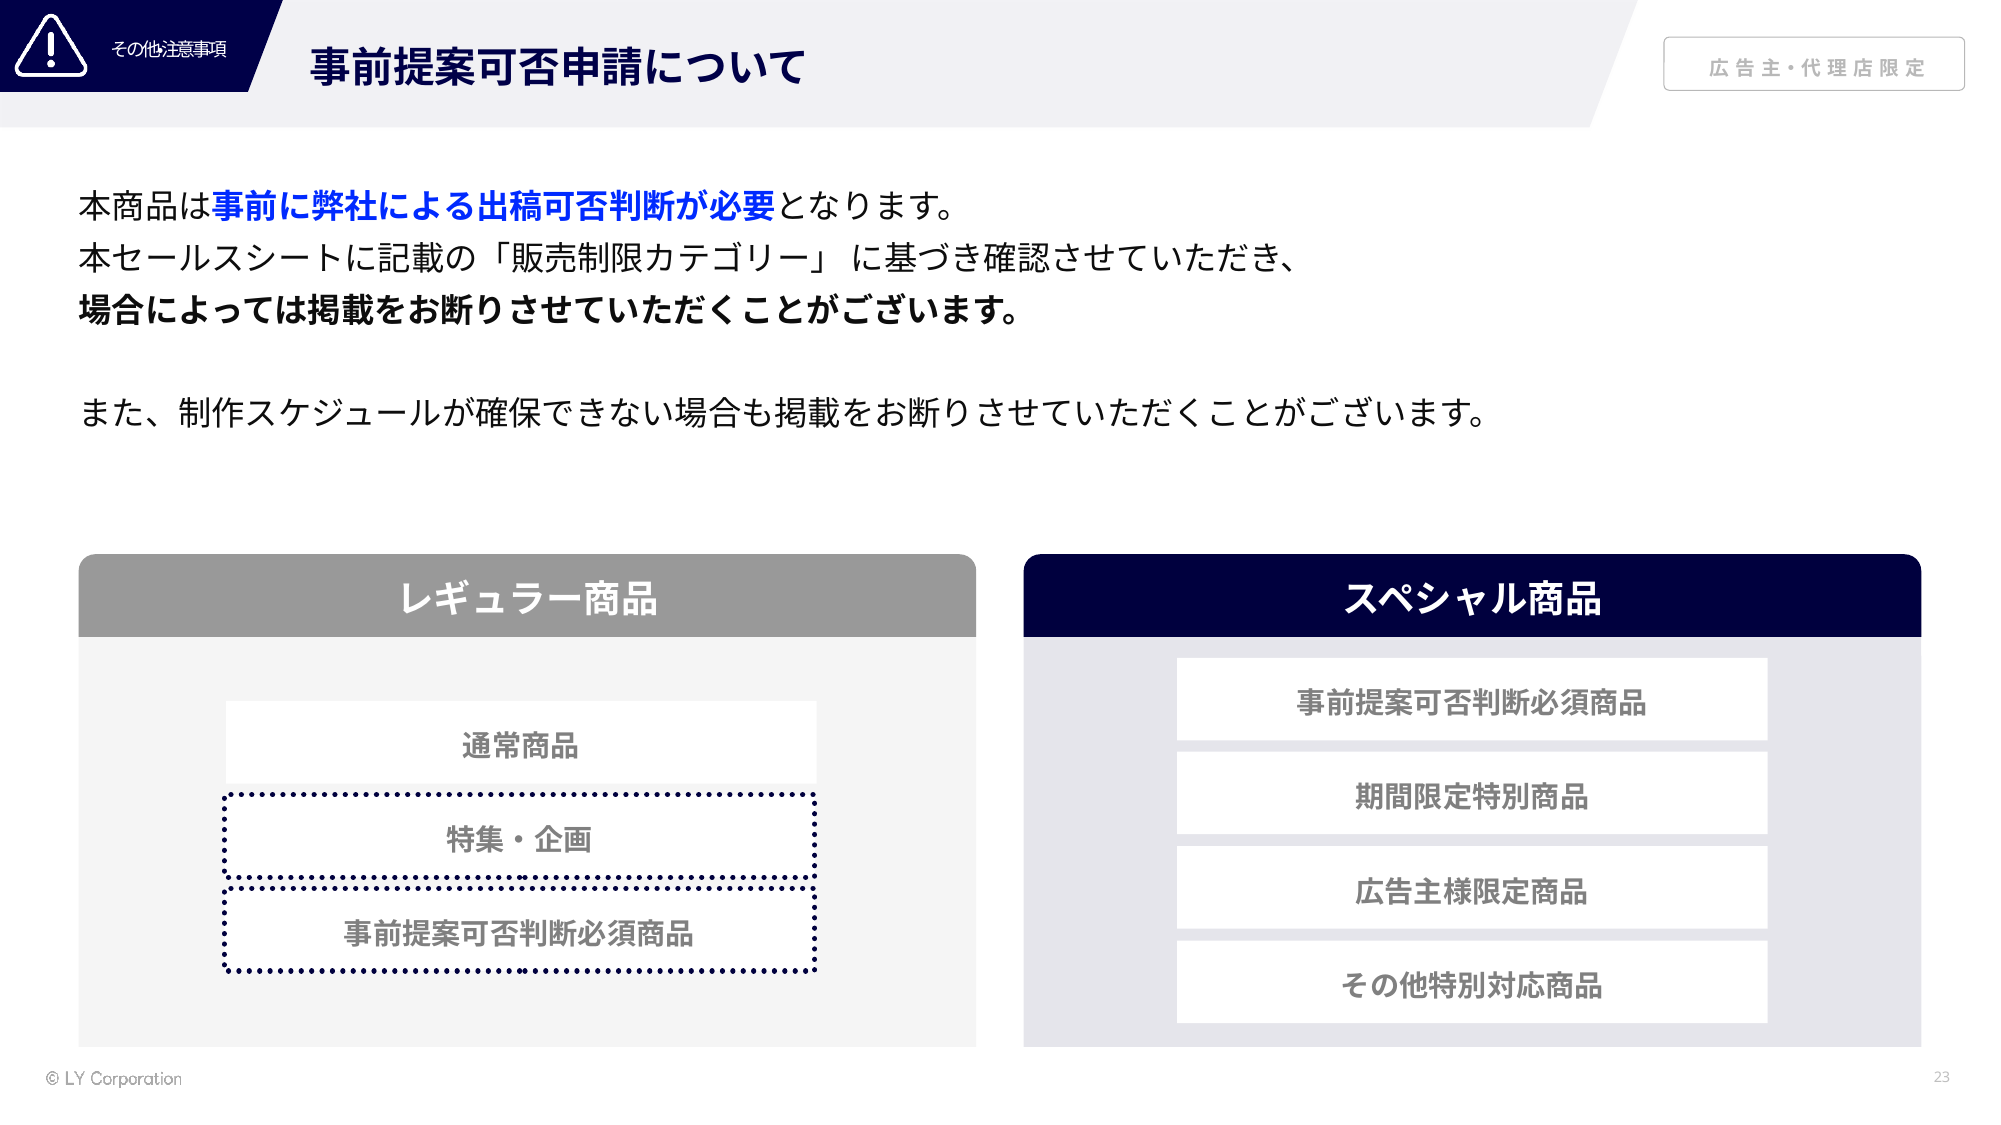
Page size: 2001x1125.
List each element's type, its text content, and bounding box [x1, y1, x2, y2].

text_box [1023, 637, 1922, 1047]
text_box 特集・企画 [224, 794, 815, 878]
text_box 通常商品 [226, 700, 817, 784]
text_box その他・注意事項 [97, 13, 240, 81]
text_box 事前提案可否判断必須商品 [1177, 657, 1768, 741]
picture [46, 1071, 181, 1088]
text_box その他特別対応商品 [1177, 940, 1768, 1024]
text_box 事前提案可否判断必須商品 [224, 888, 815, 971]
list 事前提案可否申請について [309, 41, 1645, 97]
text_box 期間限定特別商品 [1177, 751, 1768, 835]
picture [8, 4, 92, 88]
text_box 広告主様限定商品 [1177, 846, 1768, 929]
text_box 本商品は事前に弊社による出稿可否判断が必要となります。 本セールスシートに記載の「販売制限カテゴリー」 に基づき確認させていただき、 場合によっては掲載をお断りさせていただくことがございます。 また、制作スケジュールが確保できない場合も掲載をお断りさせていただくことがございます。 [78, 173, 1928, 485]
text_box [78, 637, 977, 1047]
text_box レギュラー商品 [78, 554, 977, 637]
text_box スペシャル商品 [1023, 554, 1922, 637]
